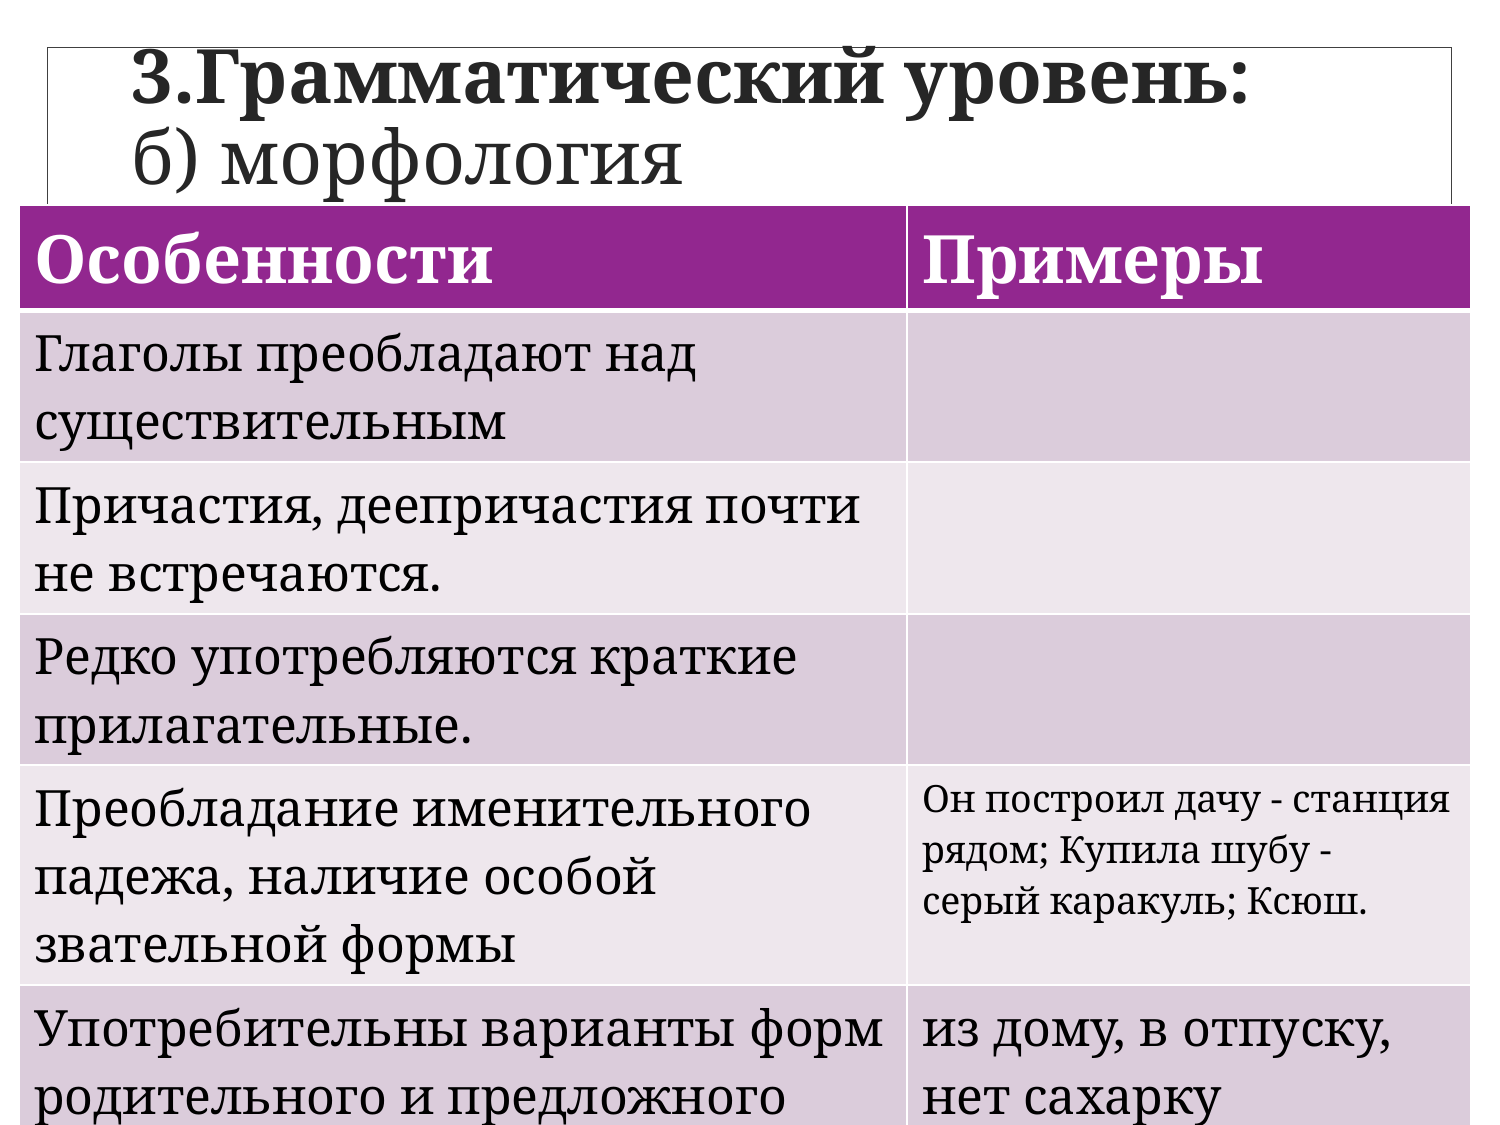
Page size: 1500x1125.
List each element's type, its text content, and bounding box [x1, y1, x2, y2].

table_cell Причастия, деепричастия почти не встречаются. [20, 463, 906, 613]
table_cell Глаголы преобладают над существительным [20, 313, 906, 461]
table_cell Преобладание именительного падежа, наличие особой звательной формы [20, 766, 906, 984]
table_cell [908, 615, 1470, 764]
title 3.Грамматический уровень: б) морфология [116, 21, 1338, 204]
table_cell [908, 463, 1470, 613]
table_cell Редко употребляются краткие прилагательные. [20, 615, 906, 764]
table_header Примеры [908, 206, 1470, 308]
table_cell из дому, в отпуску, нет сахарку [908, 986, 1470, 1125]
table_cell [908, 313, 1470, 461]
table_cell Он построил дачу - станция рядом; Купила шубу - серый каракуль; Ксюш. [908, 766, 1470, 984]
table_header Особенности [20, 206, 906, 308]
table_cell Употребительны варианты форм родительного и предложного падежей на -у [20, 986, 906, 1125]
